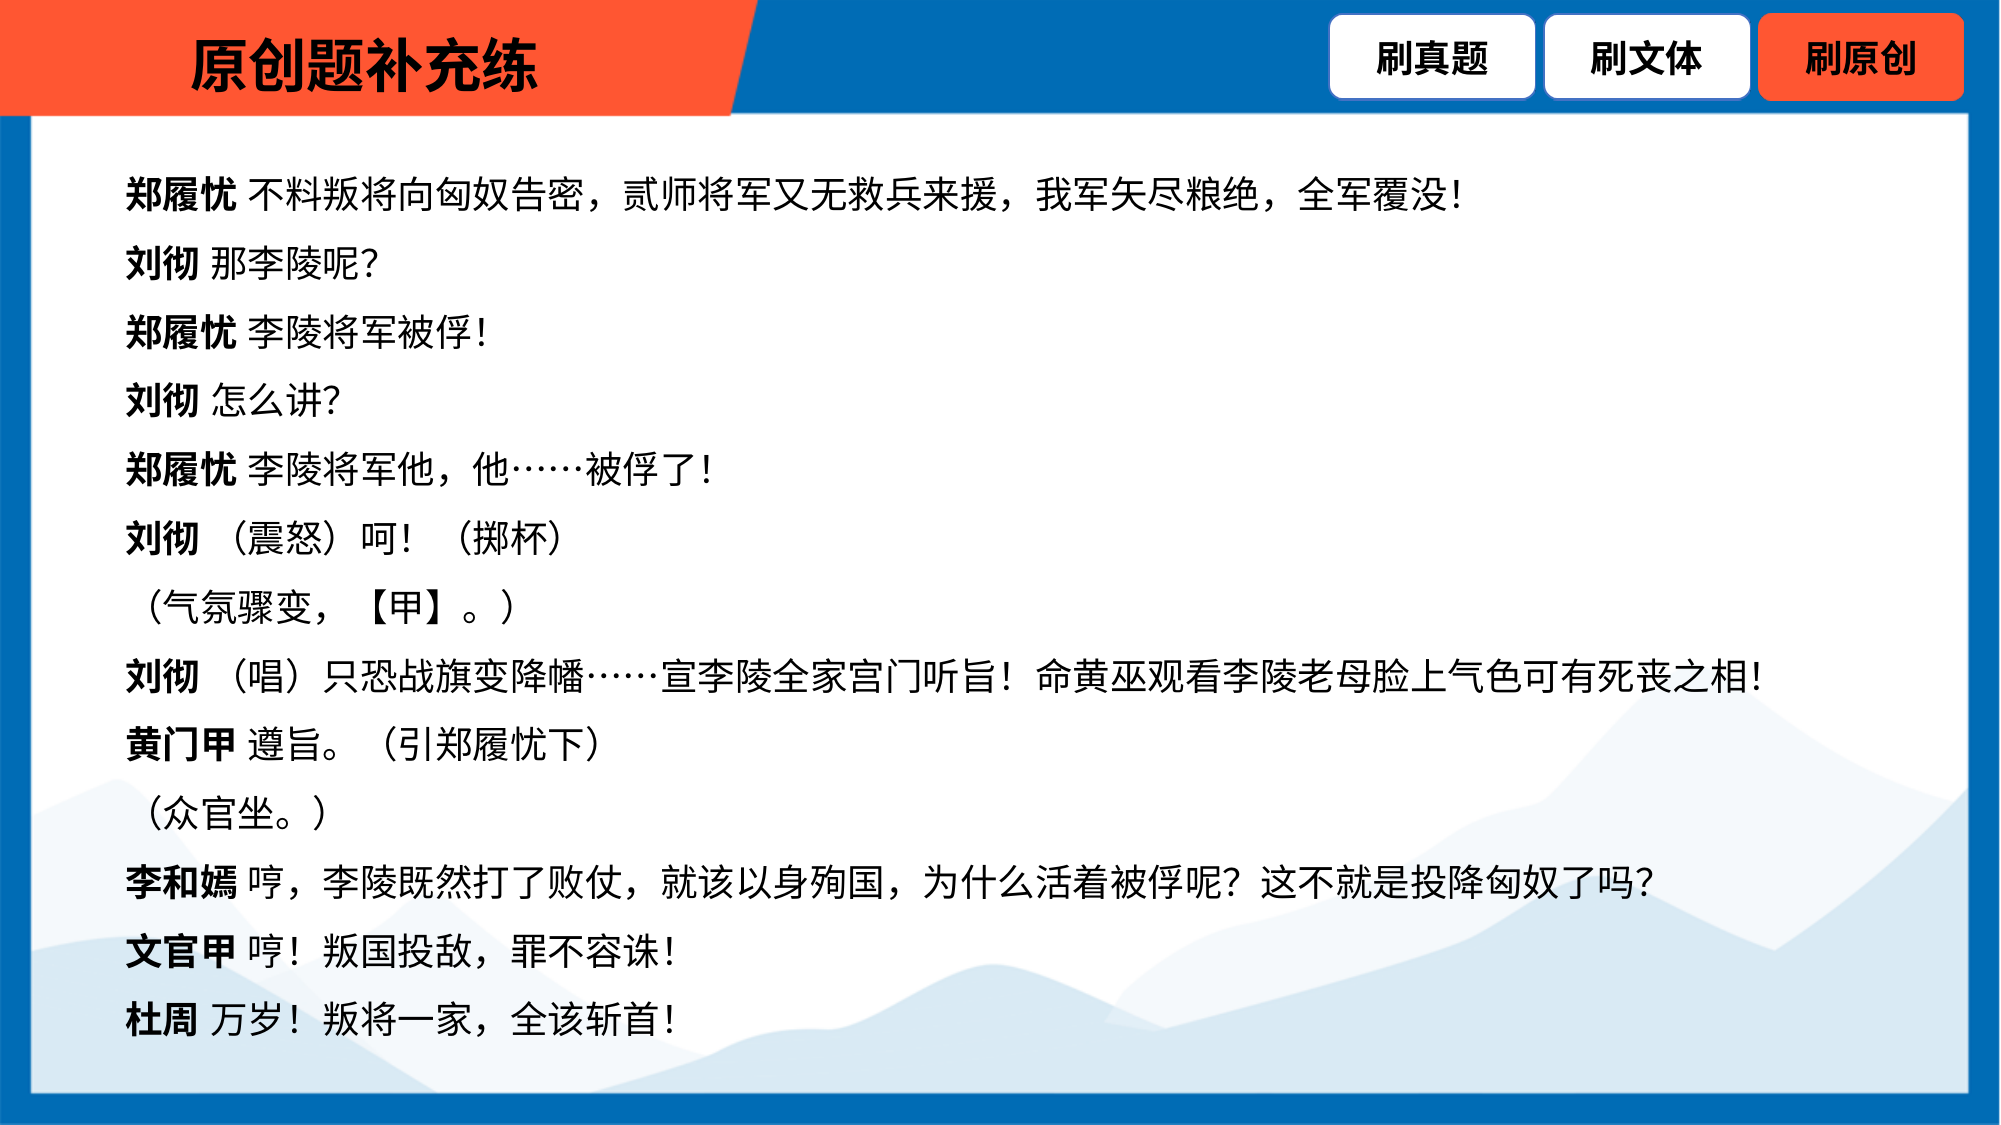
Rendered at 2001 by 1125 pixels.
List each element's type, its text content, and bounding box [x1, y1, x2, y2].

picture [0, 0, 2000, 1125]
text_box 郑履忧 不料叛将向匈奴告密，贰师将军又无救兵来援，我军矢尽粮绝，全军覆没！ 刘彻 那李陵呢？ 郑履忧 李陵将军被俘！ 刘彻 怎么讲？ 郑履忧 李陵将军他，他……被俘了！ 刘彻 （震怒）呵！（掷杯） （气氛骤变，【甲】。） 刘彻 （唱）只恐战旗变降幡……宣李陵全家宫门听旨！命黄巫观看李陵老母脸上气色可有死丧之相！ 黄门甲 遵旨。（引郑履忧下） （众官坐。） 李和嫣 哼，李陵既然打了败仗，就该以身殉国，为什么活着被俘呢？这不就是投降匈奴了吗？ 文官甲 哼！叛国投敌，罪不容诛！ 杜周 万岁！叛将一家，全该斩首！ [82, 147, 1917, 1042]
